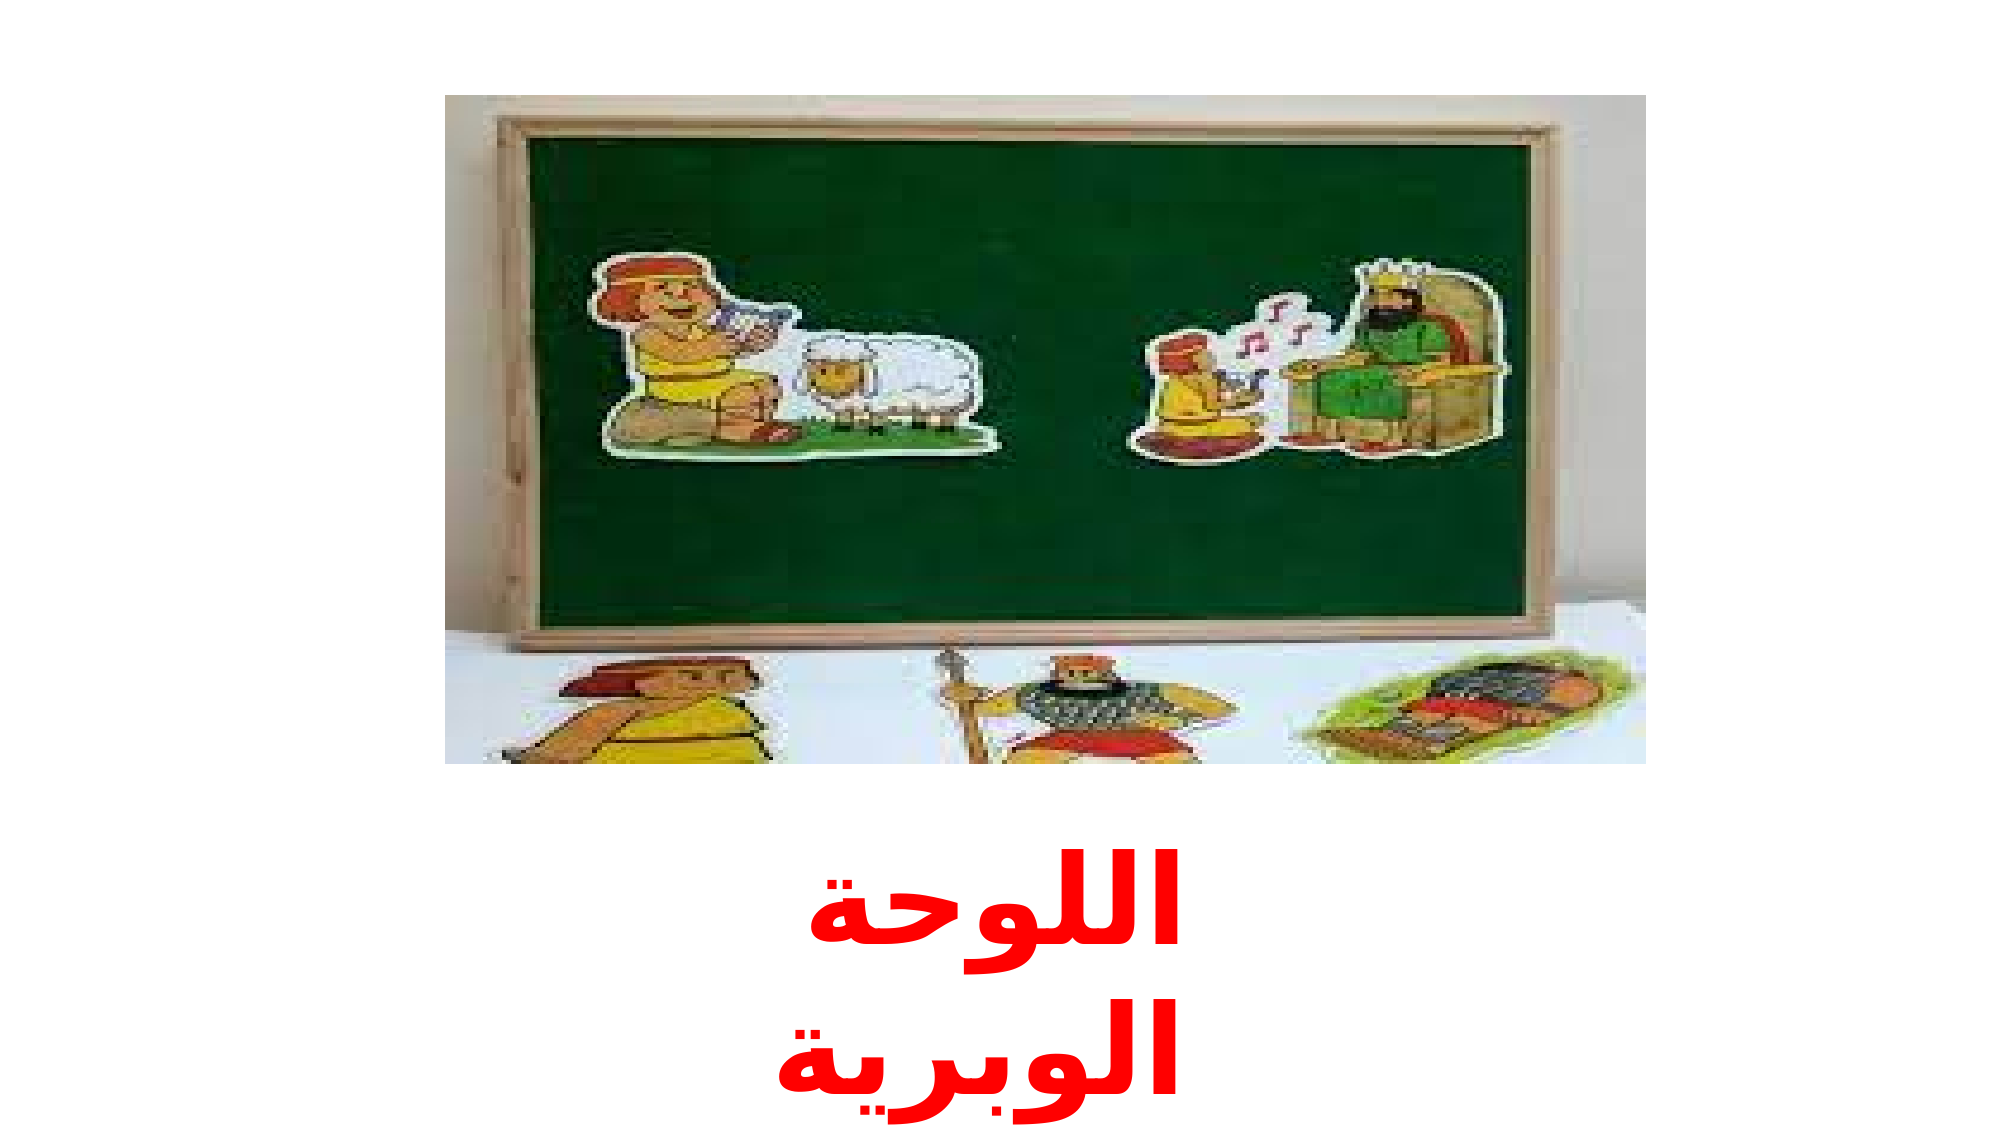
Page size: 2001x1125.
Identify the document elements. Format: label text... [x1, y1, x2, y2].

text_box اللوحة الوبرية [756, 812, 1560, 1125]
picture [445, 95, 1646, 764]
